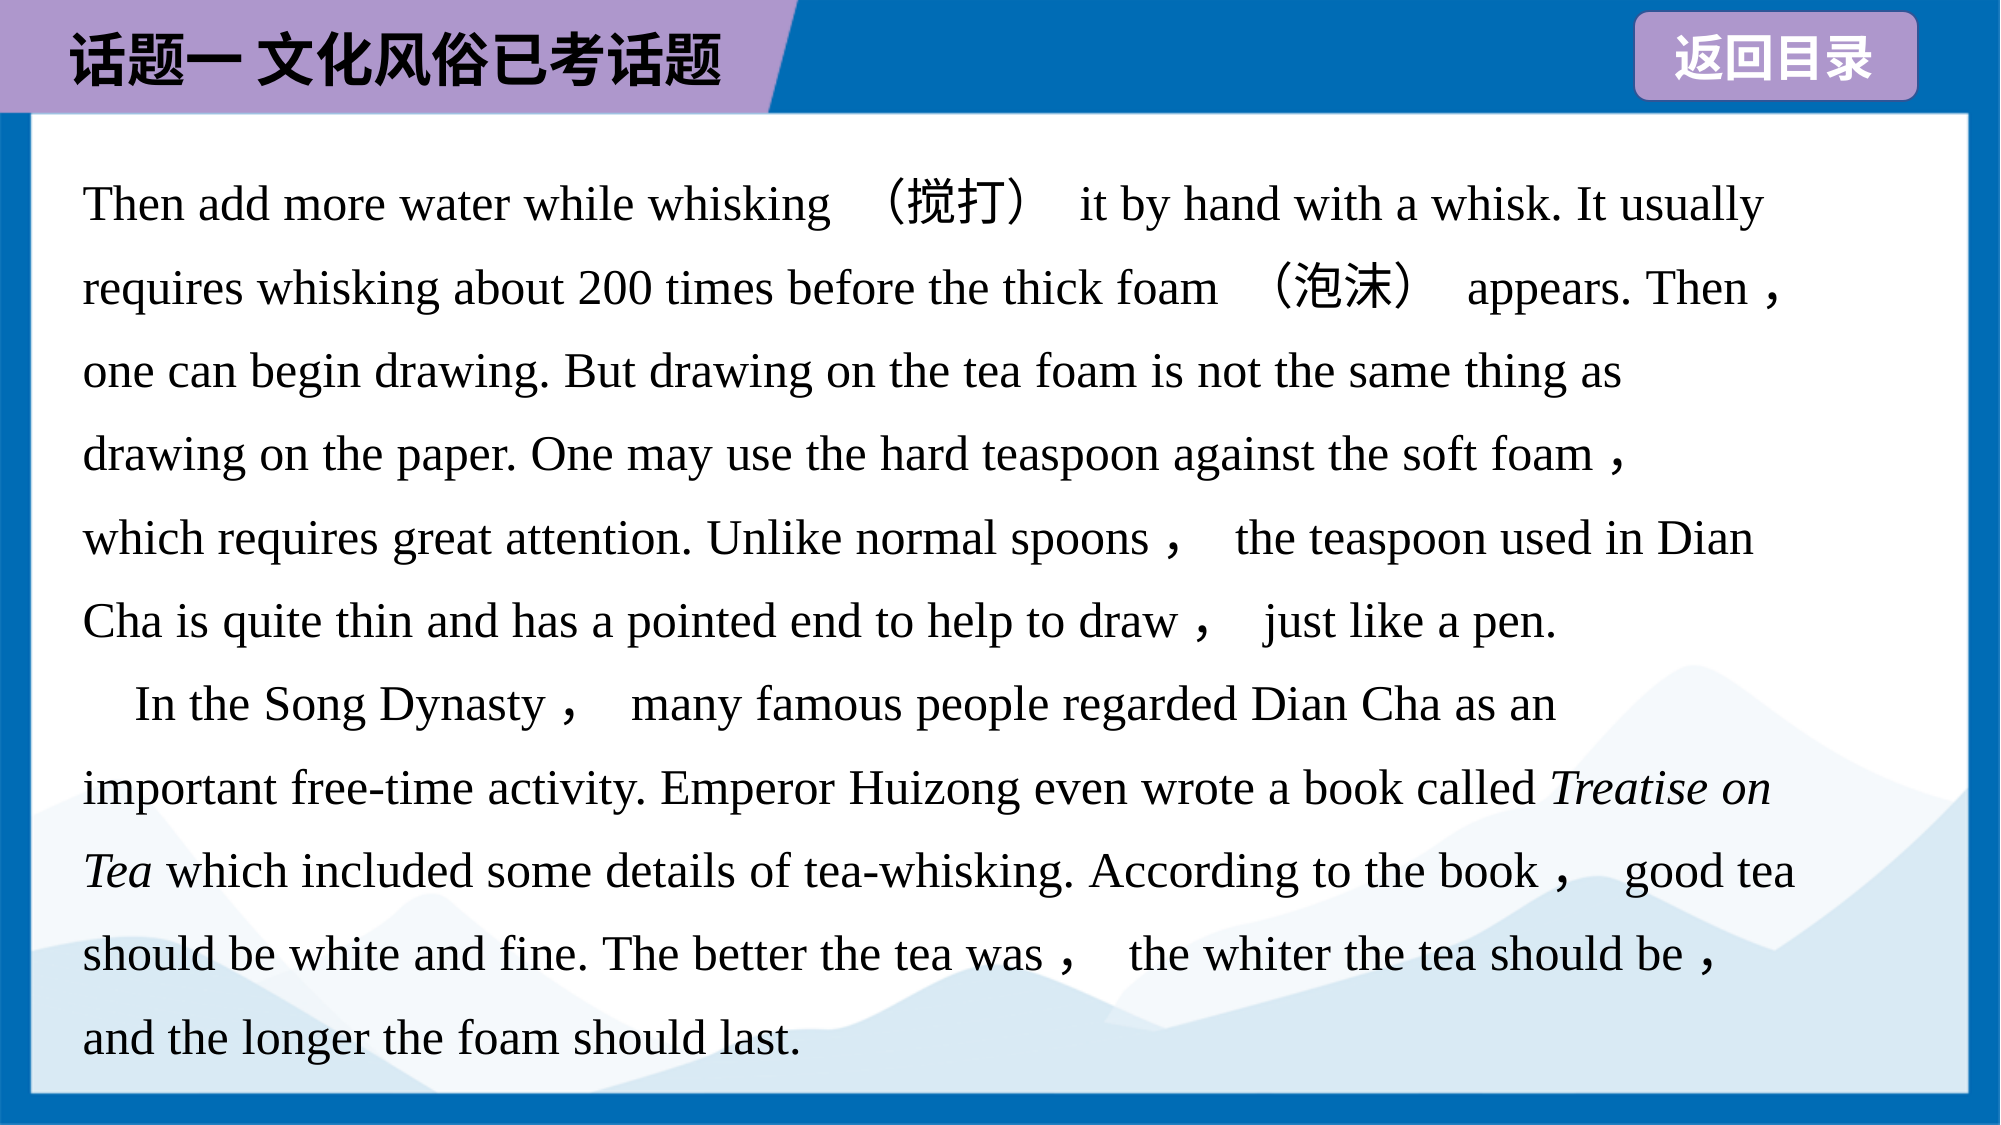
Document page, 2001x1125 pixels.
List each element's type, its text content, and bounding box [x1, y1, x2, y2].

picture [0, 0, 2000, 1125]
text_box Then add more water while whisking （搅打） it by hand with a whisk. It usually requires whisking about 200 times before the thick foam （泡沫） appears. Then， one can begin drawing. But drawing on the tea foam is not the same thing as drawing on the paper. One may use the hard teaspoon against the soft foam， which requires great attention. Unlike normal spoons， the teaspoon used in Dian Cha is quite thin and has a pointed end to help to draw， just like a pen. In the Song Dynasty， many famous people regarded Dian Cha as an important free-time activity. Emperor Huizong even wrote a book called Treatise on Tea which included some details of tea-whisking. According to the book， good tea should be white and fine. The better the tea was， the whiter the tea should be， and the longer the foam should last. [82, 147, 1917, 1065]
